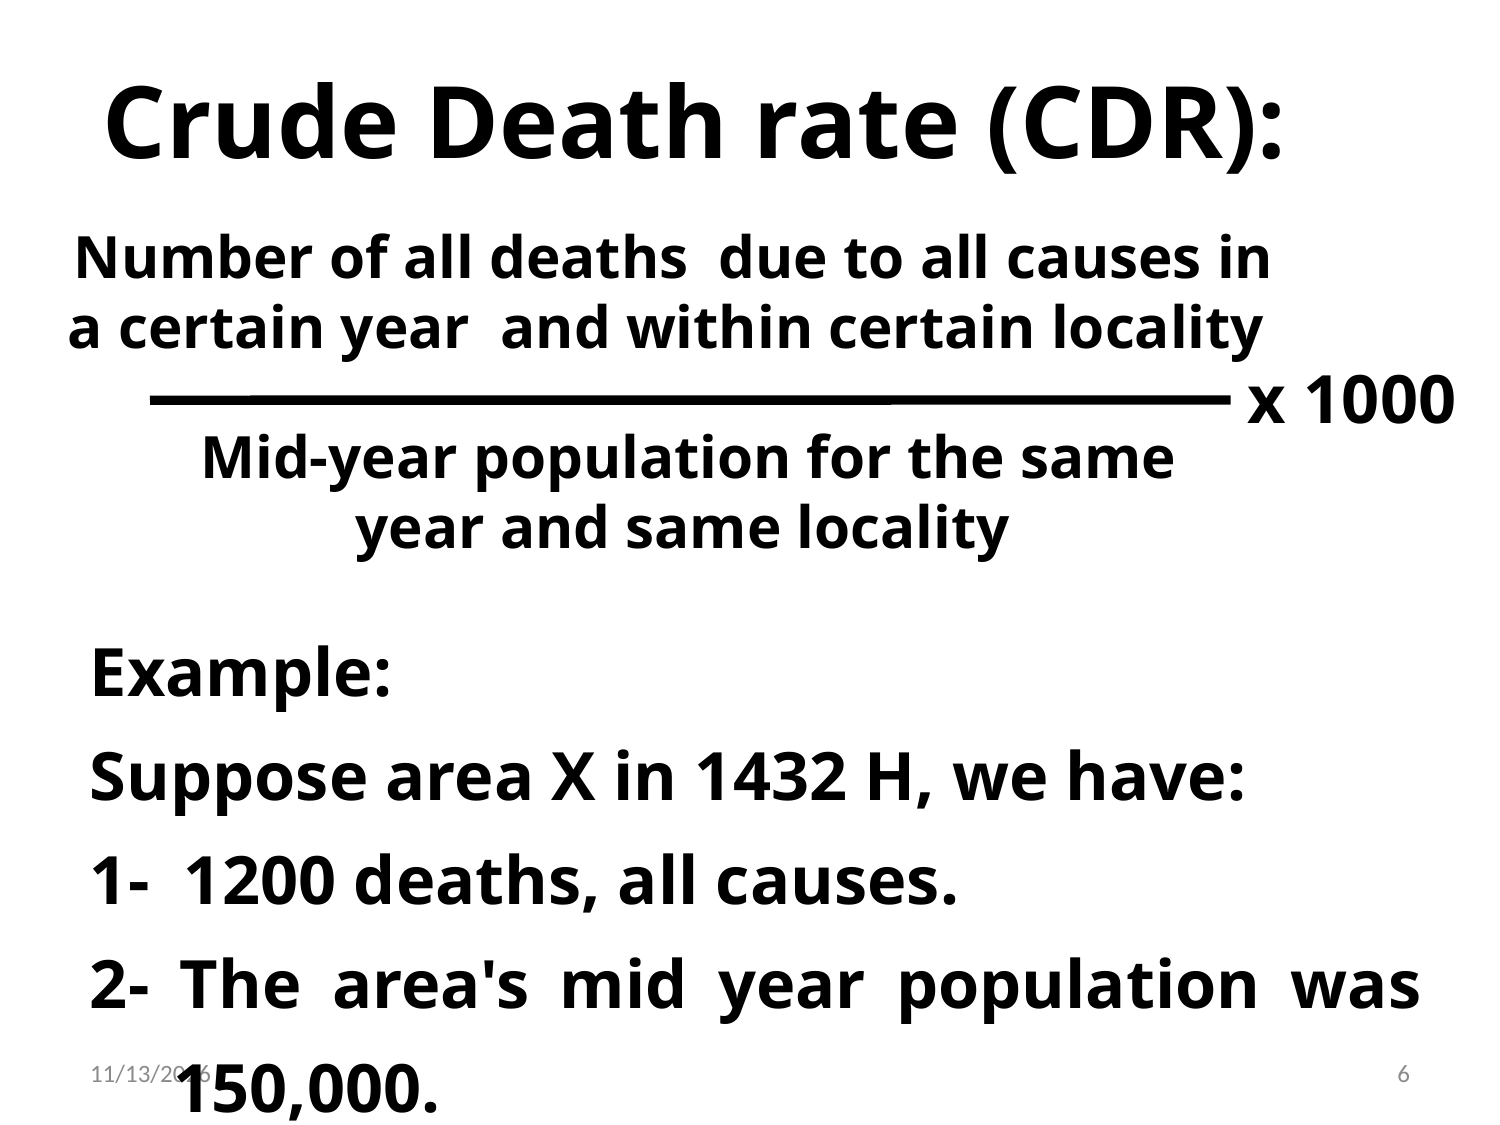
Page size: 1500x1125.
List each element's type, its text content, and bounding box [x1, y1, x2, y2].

text_box x 1000 [1233, 349, 1472, 445]
text_box Mid-year population for the same year and same locality [150, 412, 1216, 568]
text_box Crude Death rate (CDR): [87, 50, 1363, 186]
text_box Example: Suppose area X in 1432 H, we have: 1- 1200 deaths, all causes. 2- The area's mid year population was 150,000. [74, 597, 1438, 1125]
text_box Number of all deaths due to all causes in a certain year and within certain locality [37, 212, 1311, 368]
